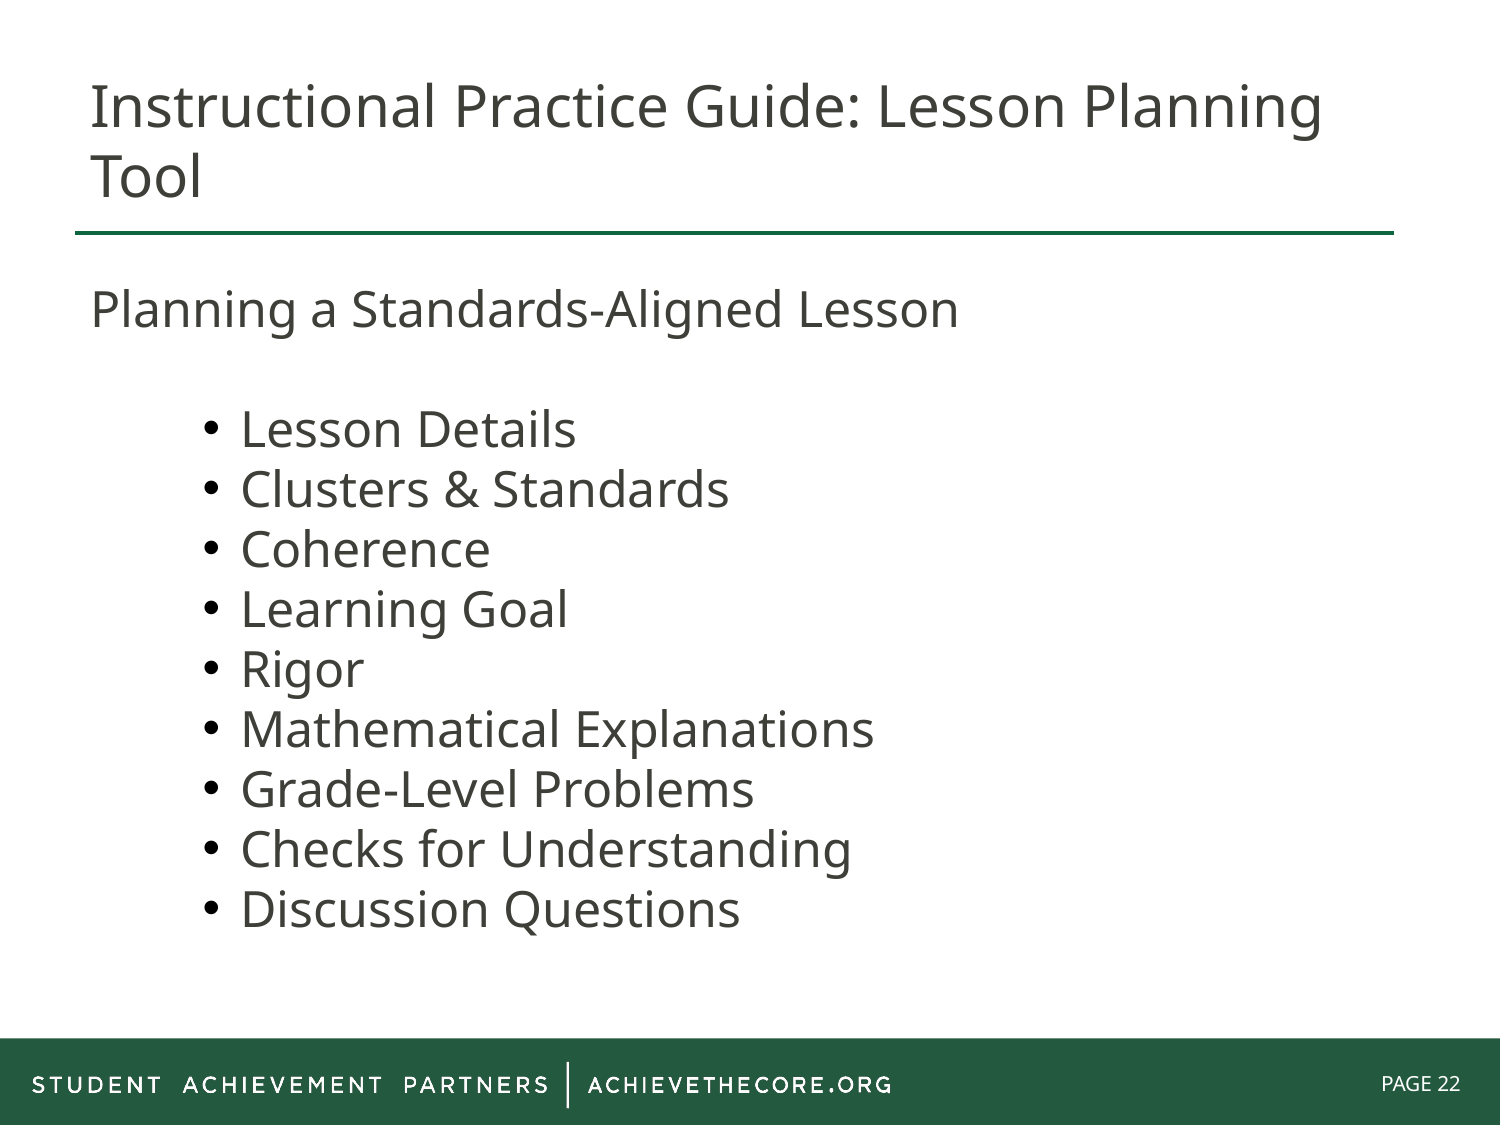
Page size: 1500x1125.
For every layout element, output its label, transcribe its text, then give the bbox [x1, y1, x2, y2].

title Instructional Practice Guide: Lesson Planning Tool [75, 45, 1425, 233]
picture [12, 1055, 911, 1112]
list Planning a Standards-Aligned Lesson Lesson Details Clusters & Standards Coherence Learning Goal Rigor Mathematical Explanations Grade-Level Problems Checks for Understanding Discussion Questions [75, 262, 1425, 1005]
